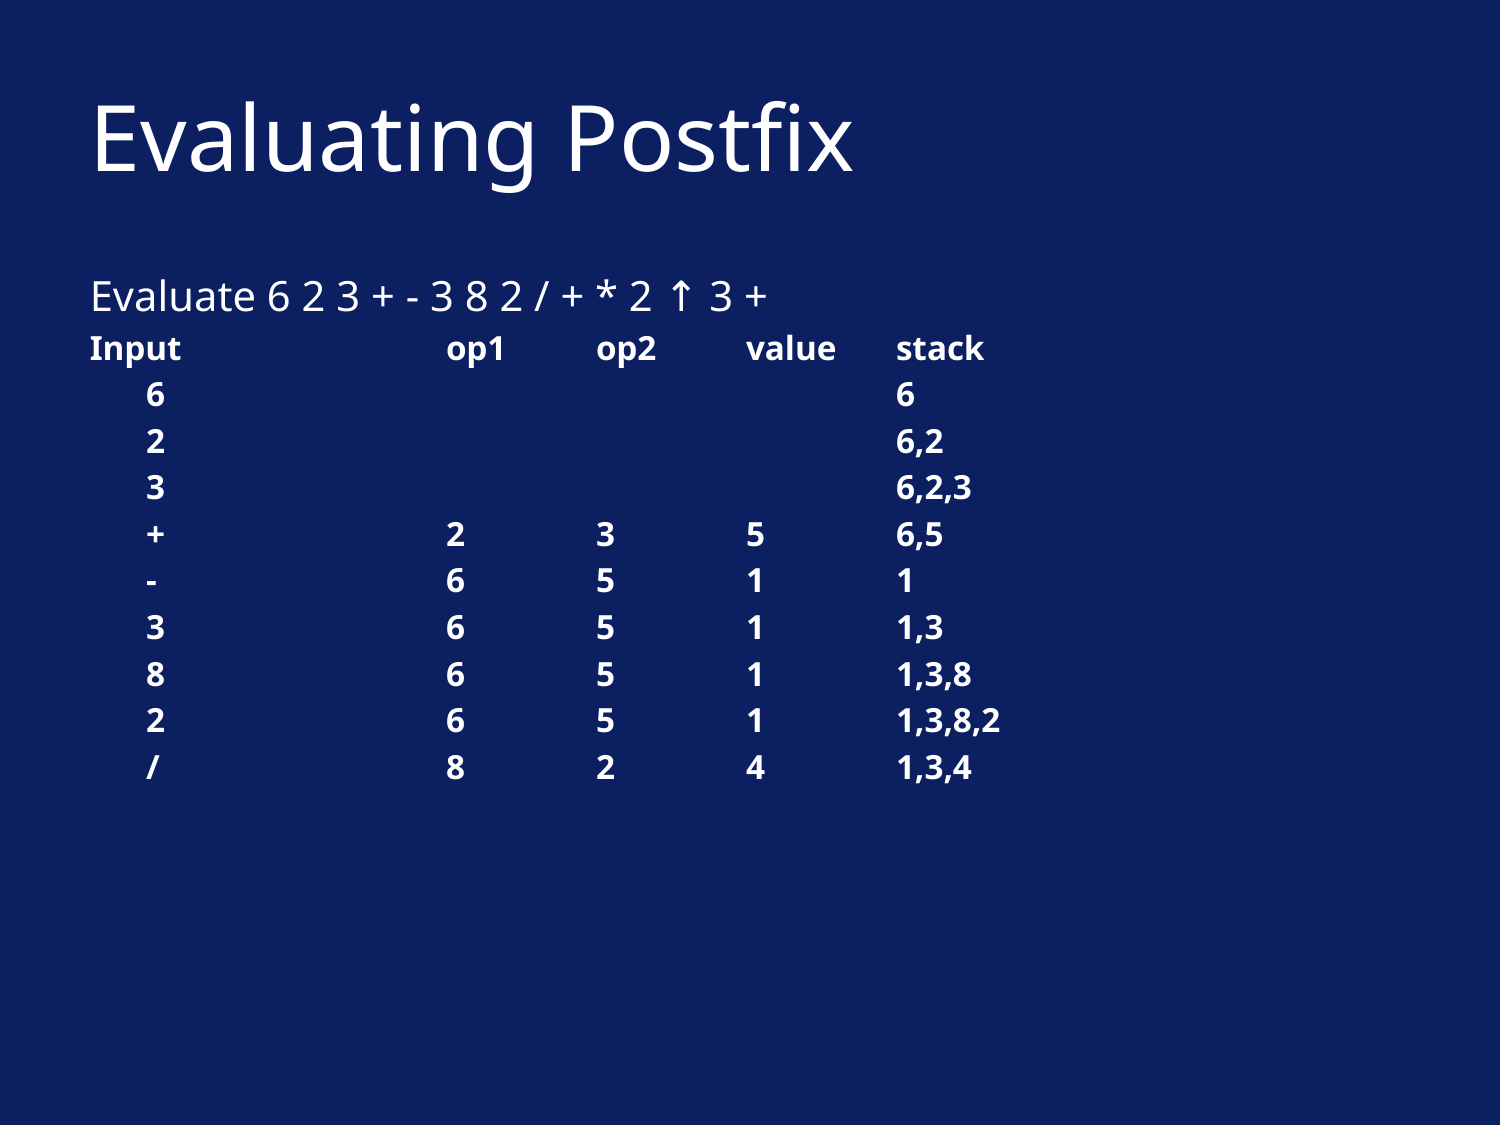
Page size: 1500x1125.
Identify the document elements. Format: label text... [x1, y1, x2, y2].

list Evaluate 6 2 3 + - 3 8 2 / + * 2 ↑ 3 + Input op1 op2 value stack 6 6 2 6,2 3 6,2,3 + 2 3 5 6,5 - 6 5 1 1 3 6 5 1 1,3 8 6 5 1 1,3,8 2 6 5 1 1,3,8,2 / 8 2 4 1,3,4 [74, 262, 1425, 1038]
title Evaluating Postfix [74, 59, 1425, 210]
